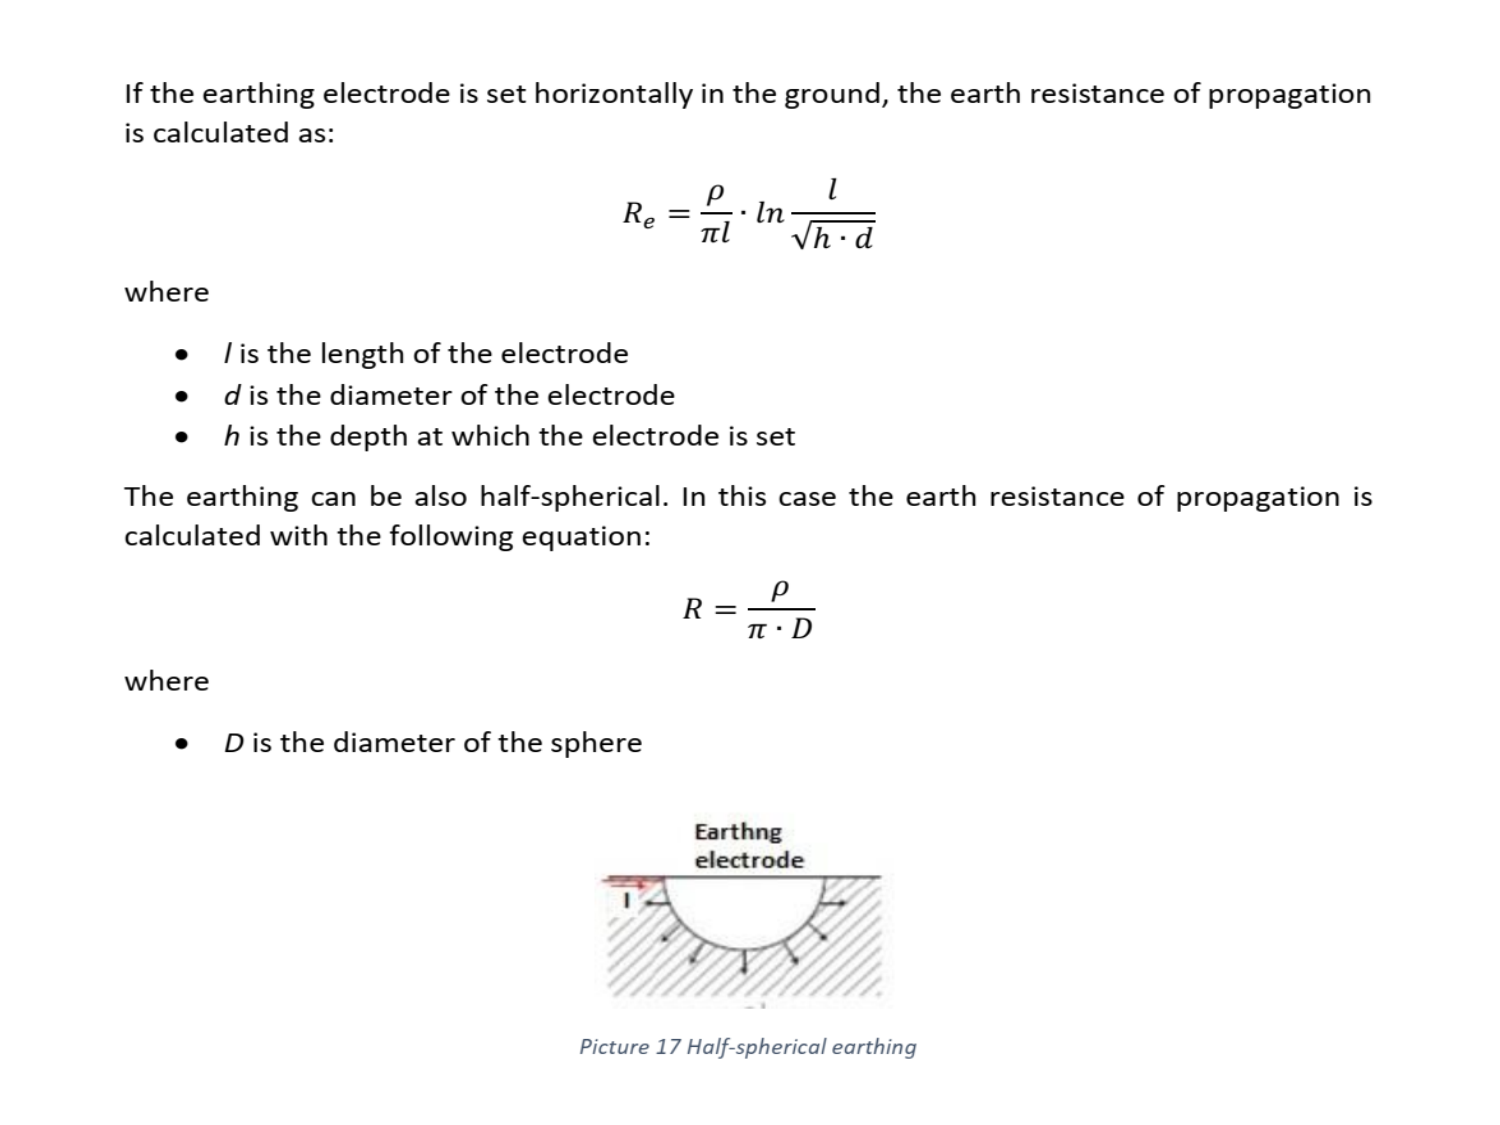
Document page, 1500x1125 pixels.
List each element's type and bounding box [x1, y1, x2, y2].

list [62, 74, 1426, 1076]
